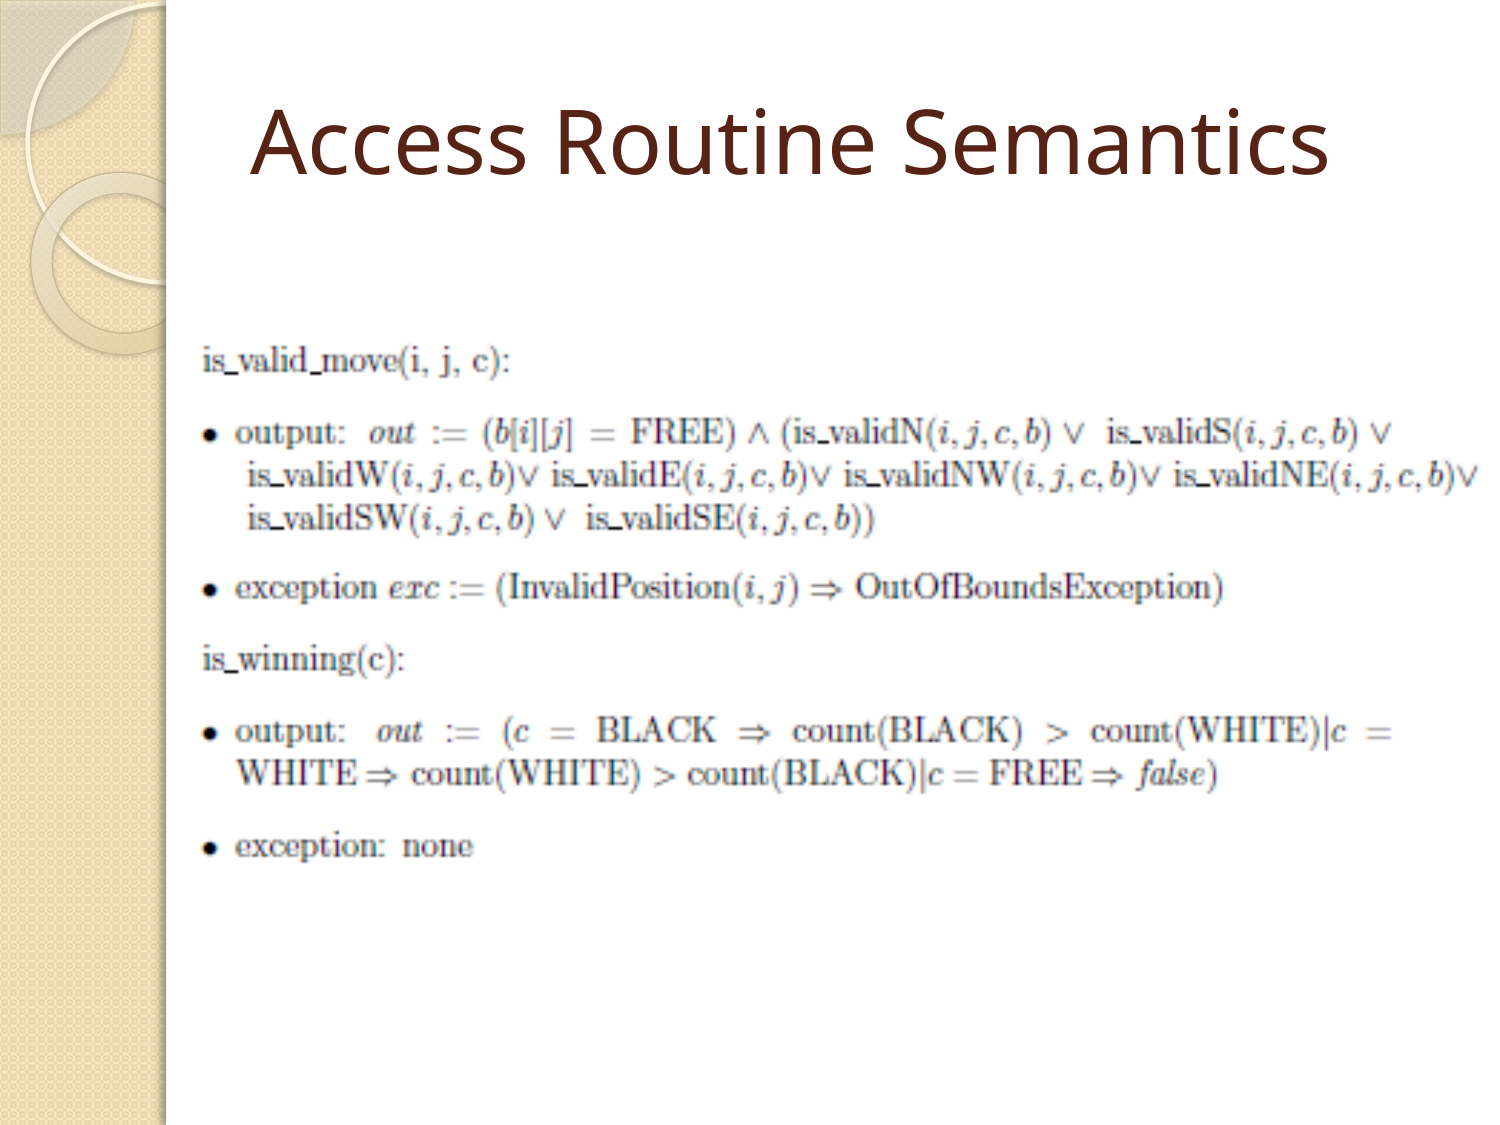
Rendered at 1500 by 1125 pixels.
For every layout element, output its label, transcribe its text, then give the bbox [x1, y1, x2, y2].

title Access Routine Semantics [235, 45, 1466, 233]
picture [181, 324, 1498, 876]
